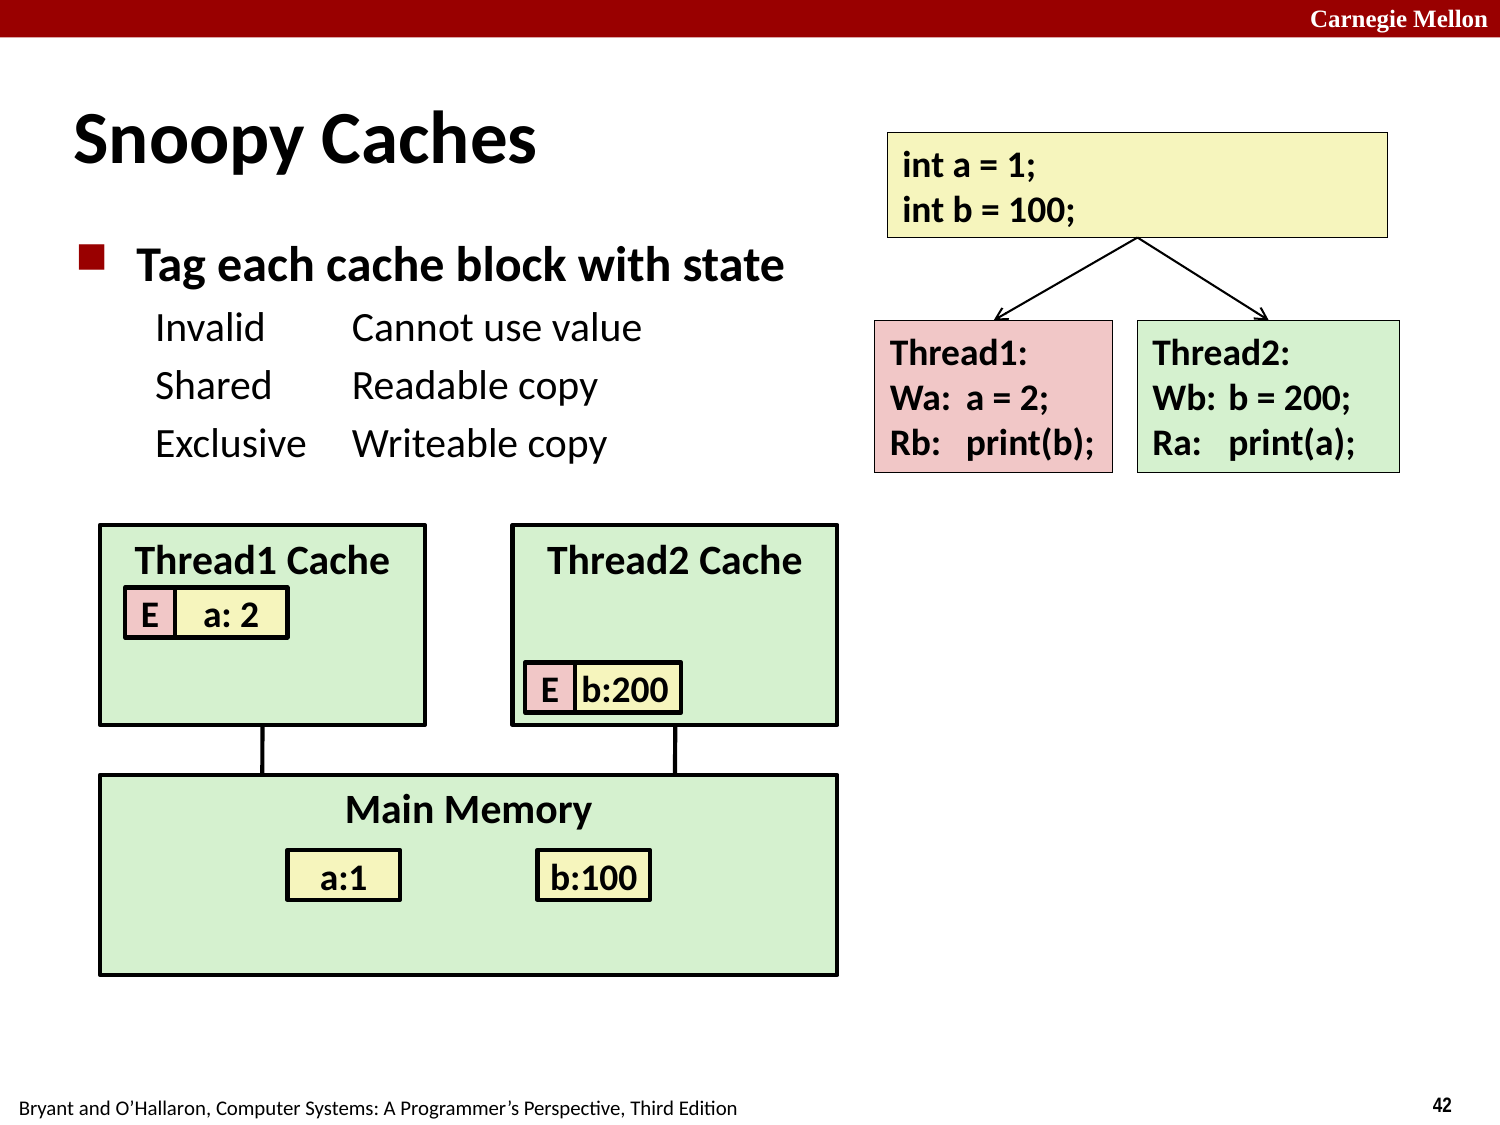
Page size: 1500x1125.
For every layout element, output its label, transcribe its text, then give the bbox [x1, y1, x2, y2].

text_box a:1 [287, 849, 400, 900]
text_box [874, 132, 1401, 473]
text_box Thread1 Cache [99, 525, 425, 725]
text_box Thread2 Cache [512, 525, 838, 725]
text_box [524, 662, 682, 713]
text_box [124, 587, 288, 638]
text_box Main Memory [99, 774, 838, 975]
title Snoopy Caches [58, 71, 1305, 197]
text_box b:100 [537, 849, 650, 900]
list Tag each cache block with state Invalid Cannot use value Shared Readable copy Exclusive Writeable copy [64, 223, 869, 326]
